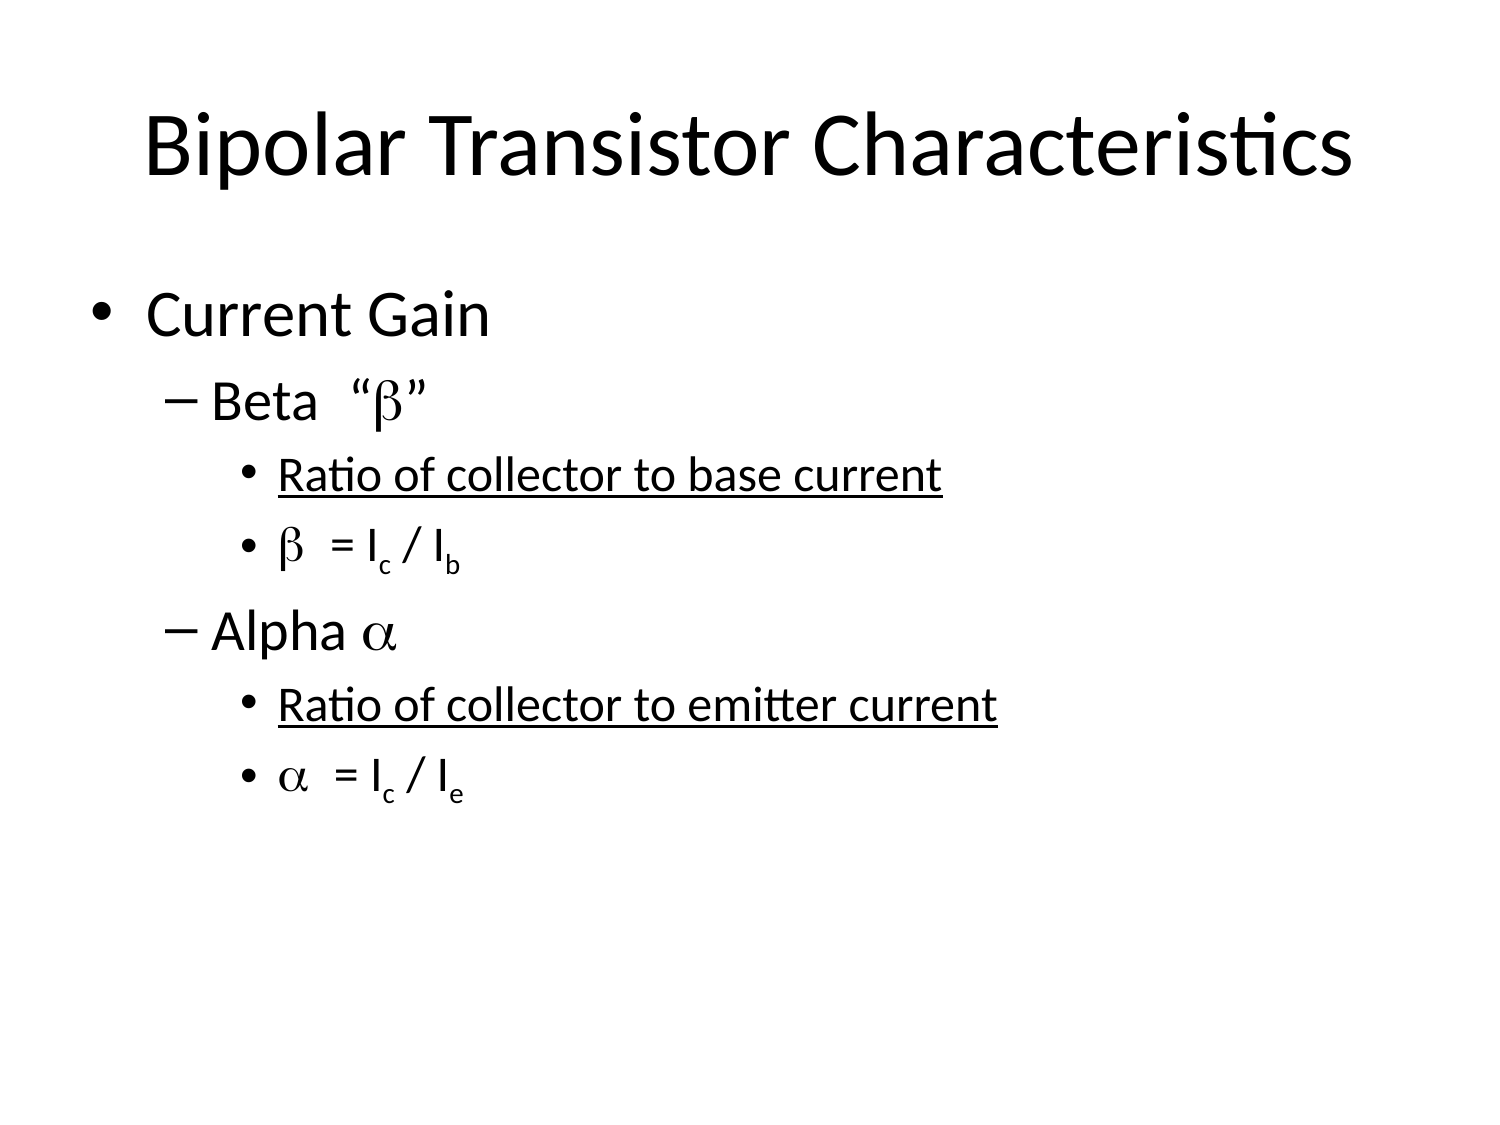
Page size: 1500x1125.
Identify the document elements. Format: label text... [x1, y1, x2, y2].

title Bipolar Transistor Characteristics [75, 45, 1425, 233]
list Current Gain Beta “b” Ratio of collector to base current b = Ic / Ib Alpha a Ratio of collector to emitter current a = Ic / Ie [75, 262, 1425, 1005]
